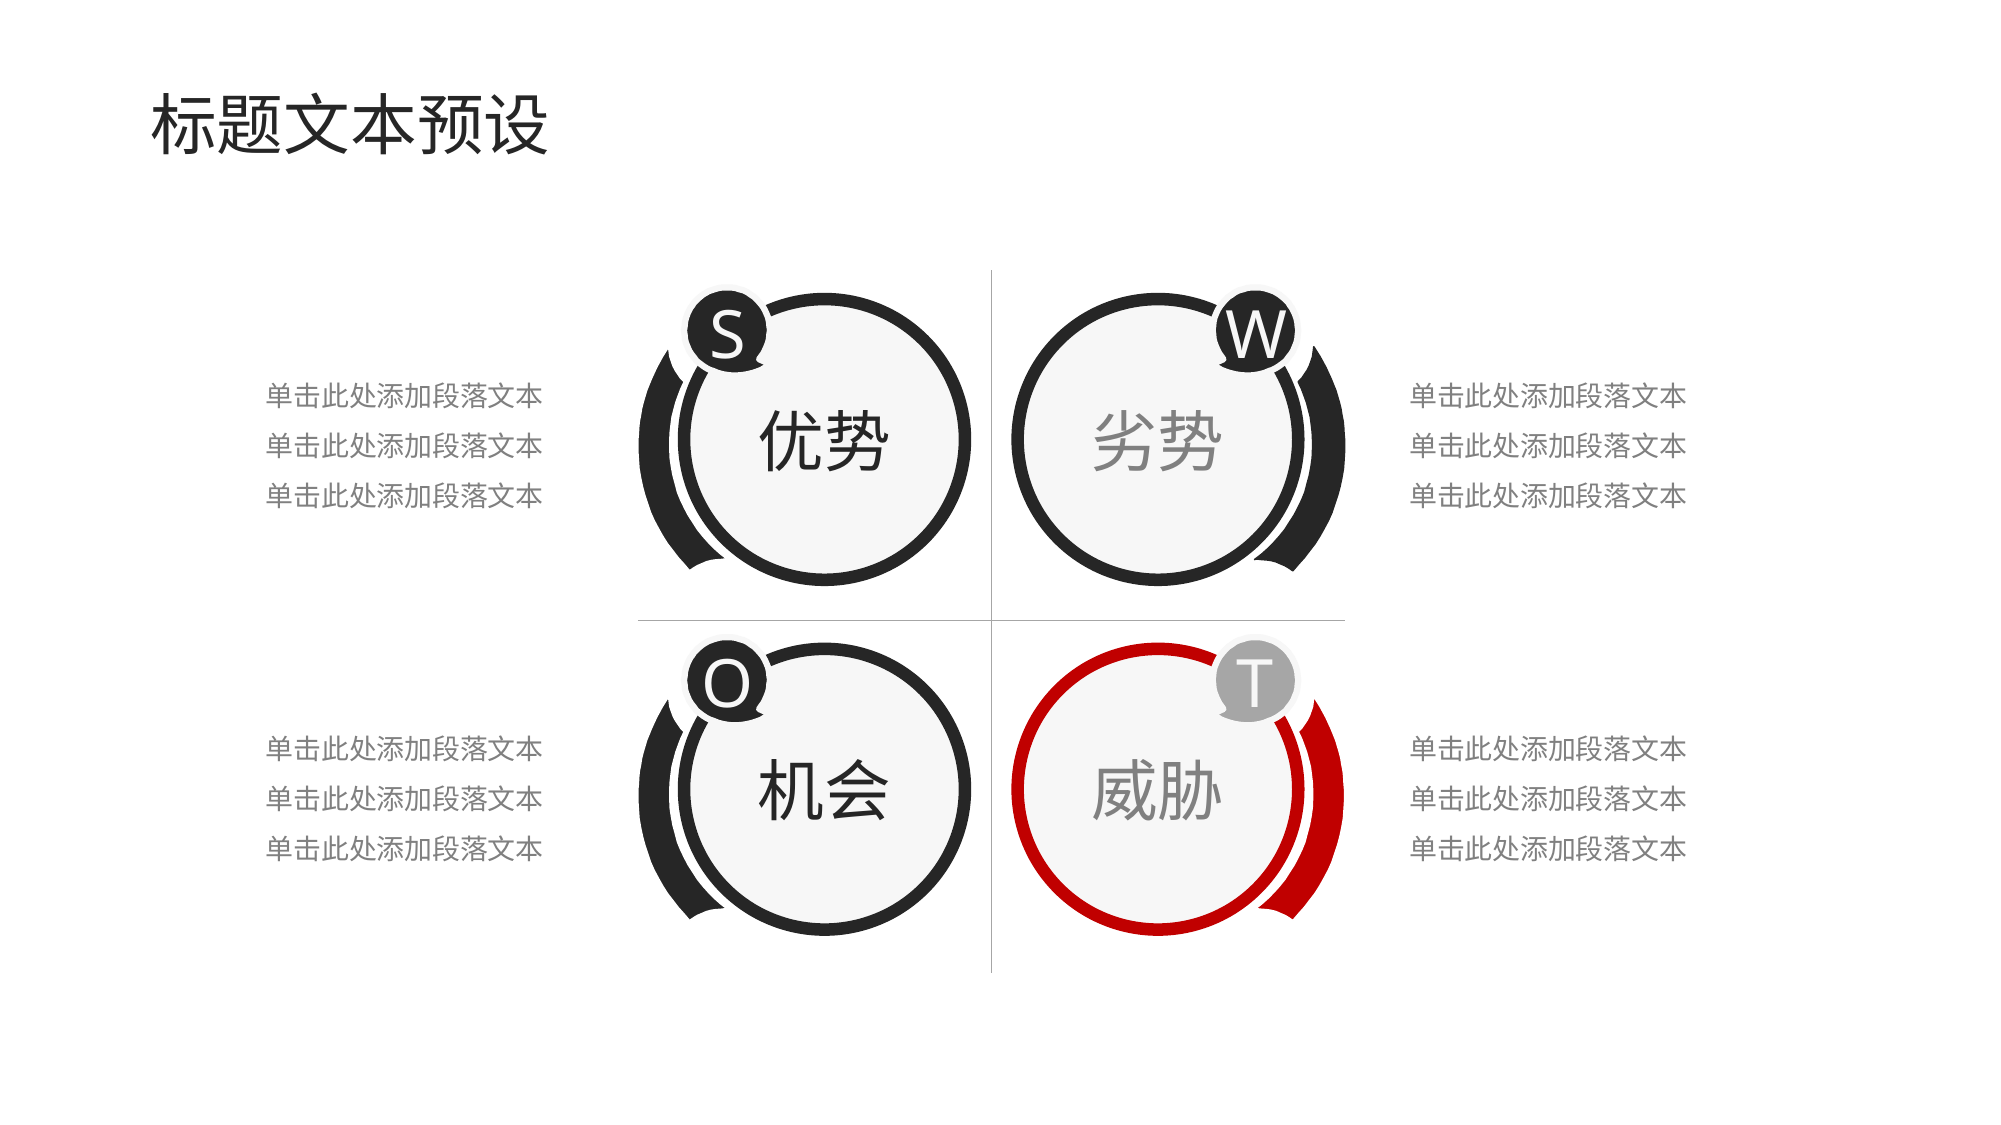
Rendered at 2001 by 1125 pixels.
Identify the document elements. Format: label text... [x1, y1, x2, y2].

text_box 单击此处添加段落文本 单击此处添加段落文本 单击此处添加段落文本 [245, 705, 564, 876]
text_box 单击此处添加段落文本 单击此处添加段落文本 单击此处添加段落文本 [245, 351, 564, 522]
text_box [637, 637, 965, 930]
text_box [637, 287, 965, 580]
text_box 单击此处添加段落文本 单击此处添加段落文本 单击此处添加段落文本 [1389, 705, 1707, 876]
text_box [1017, 637, 1345, 930]
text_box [1017, 287, 1345, 580]
text_box 标题文本预设 [135, 75, 566, 171]
text_box 单击此处添加段落文本 单击此处添加段落文本 单击此处添加段落文本 [1389, 351, 1707, 522]
